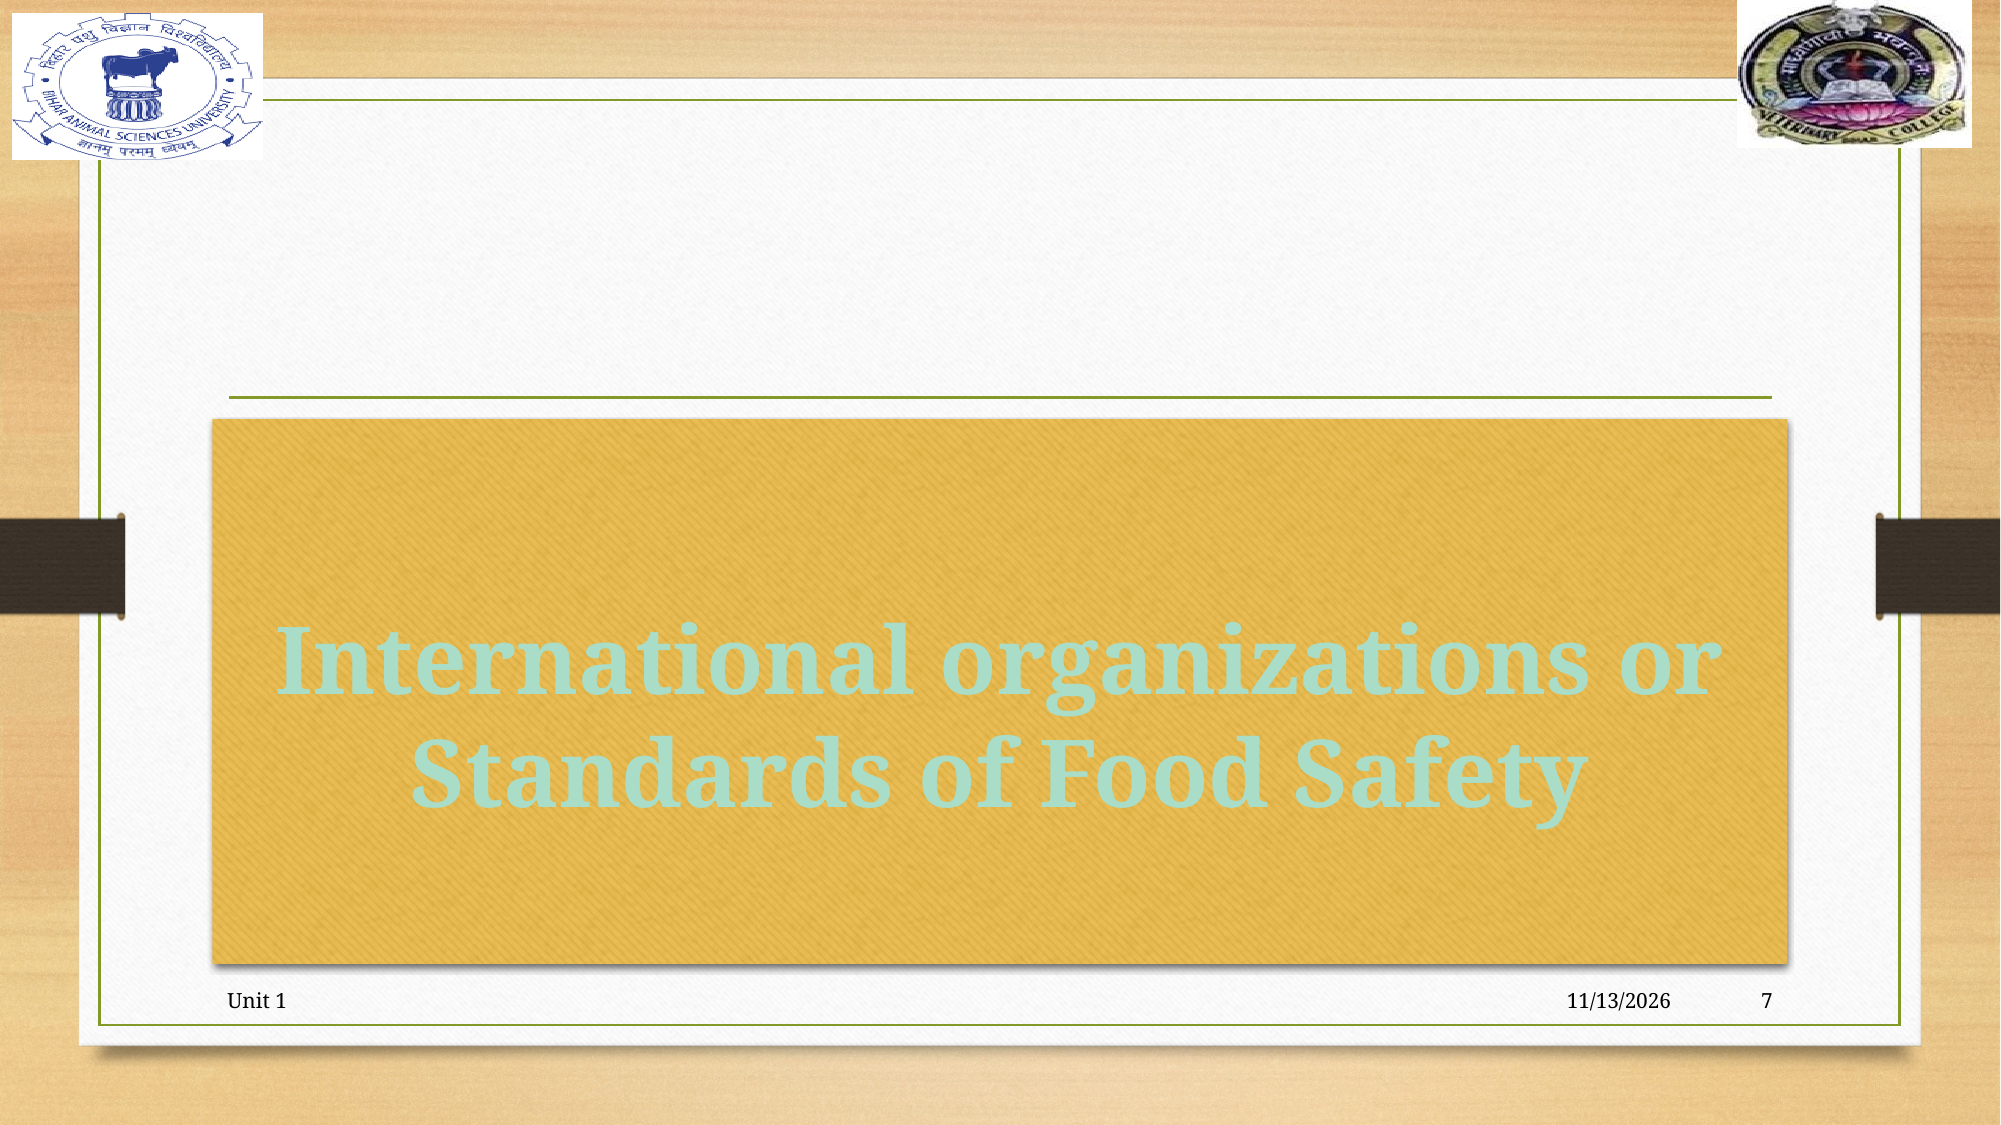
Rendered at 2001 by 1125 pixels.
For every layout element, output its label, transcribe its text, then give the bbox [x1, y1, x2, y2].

slide_number 7 [1698, 979, 1788, 1025]
list International organizations or Standards of Food Safety [212, 419, 1788, 964]
footer Unit 1 [212, 979, 1411, 1025]
picture [0, 0, 2001, 1125]
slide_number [1423, 979, 1686, 1025]
